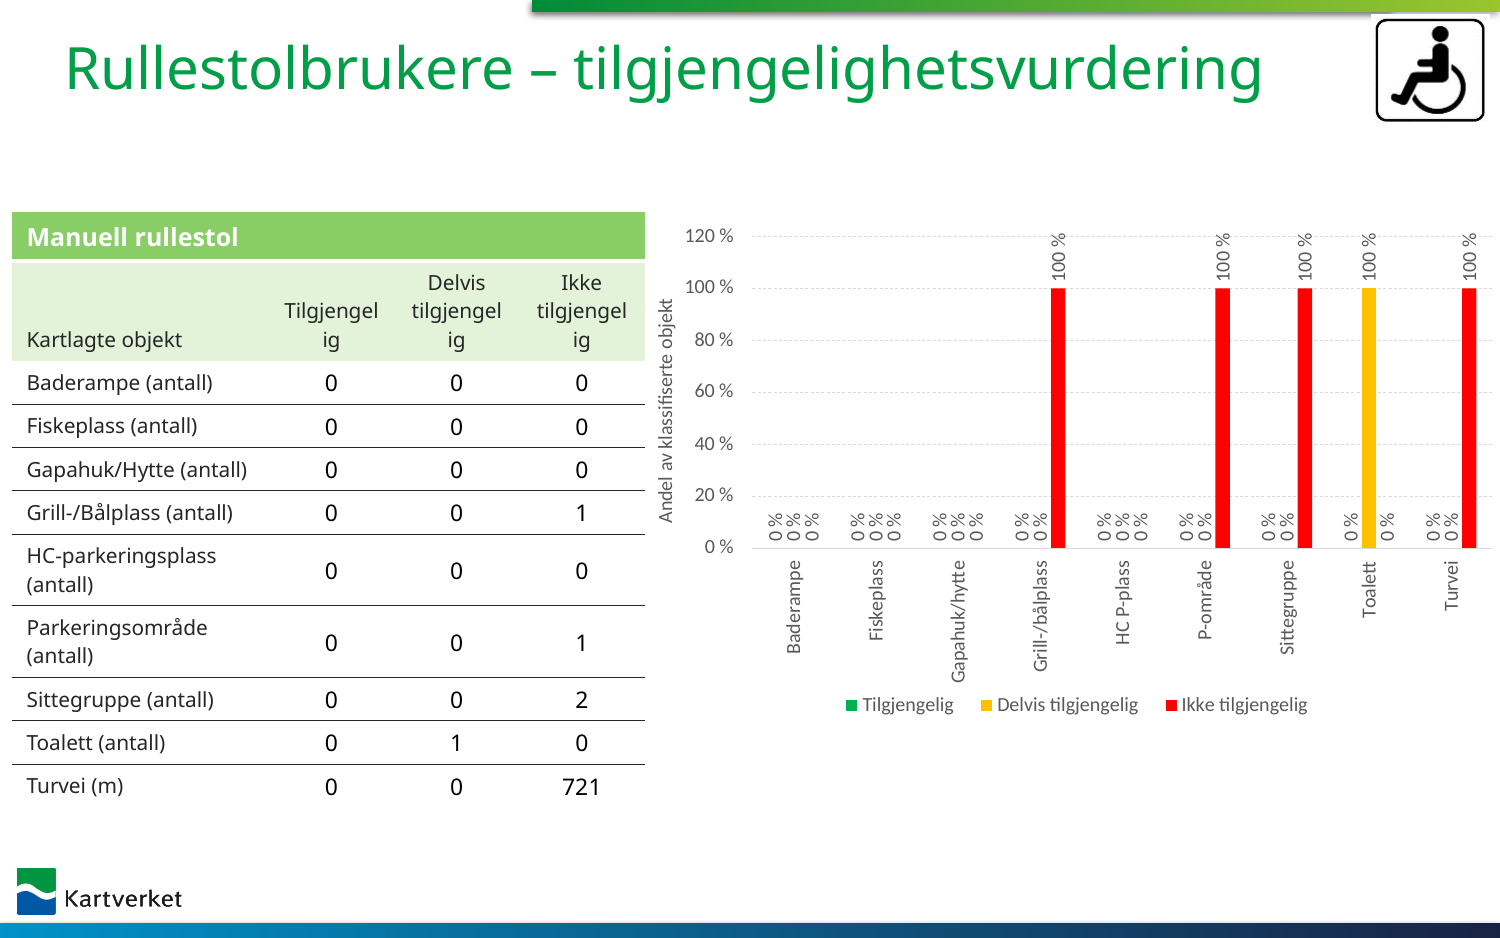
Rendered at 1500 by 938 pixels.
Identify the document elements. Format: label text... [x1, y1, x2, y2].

table_cell 721 [519, 765, 645, 807]
table_cell 0 [519, 405, 638, 447]
table_cell 1 [394, 721, 519, 764]
table_cell Turvei (m) [12, 765, 269, 807]
table_cell 0 [269, 361, 394, 404]
table_cell 0 [394, 765, 519, 807]
table_cell 0 [269, 678, 394, 720]
table_cell 2 [519, 678, 638, 720]
table_cell 0 [269, 448, 394, 490]
table_cell 0 [269, 405, 394, 447]
table_cell 0 [394, 361, 519, 404]
table_cell 0 [394, 606, 519, 677]
table_cell 0 [394, 405, 519, 447]
table_cell Fiskeplass (antall) [12, 405, 269, 447]
table_header Manuell rullestol [12, 212, 645, 259]
table_cell Ikke tilgjengelig [519, 263, 638, 361]
table_cell Tilgjengelig [269, 263, 394, 361]
text_box Rullestolbrukere – tilgjengelighetsvurdering [49, 12, 1372, 109]
table_cell 0 [269, 535, 394, 605]
table_cell 0 [519, 721, 645, 764]
table_cell 0 [394, 535, 519, 605]
table_cell 0 [269, 721, 394, 764]
table_cell 0 [269, 765, 394, 807]
table_cell 0 [519, 361, 638, 404]
table_cell 1 [519, 606, 638, 677]
table_cell Kartlagte objekt [12, 263, 269, 361]
table_cell 0 [394, 448, 519, 490]
picture [643, 218, 1500, 728]
table_cell Gapahuk/Hytte (antall) [12, 448, 269, 490]
table_cell Grill-/Bålplass (antall) [12, 491, 269, 534]
table_cell HC-parkeringsplass (antall) [12, 535, 269, 605]
table_cell Delvis tilgjengelig [394, 263, 519, 361]
table_cell 0 [519, 448, 638, 490]
table_cell 0 [269, 606, 394, 677]
table_cell 0 [519, 535, 638, 605]
table_cell 0 [394, 678, 519, 720]
table_cell Sittegruppe (antall) [12, 678, 269, 720]
picture [1371, 13, 1491, 127]
table_cell 1 [519, 491, 638, 534]
table_cell 0 [394, 491, 519, 534]
table_cell Baderampe (antall) [12, 361, 269, 404]
table_cell 0 [269, 491, 394, 534]
table_cell Parkeringsområde (antall) [12, 606, 269, 677]
table_cell Toalett (antall) [12, 721, 269, 764]
